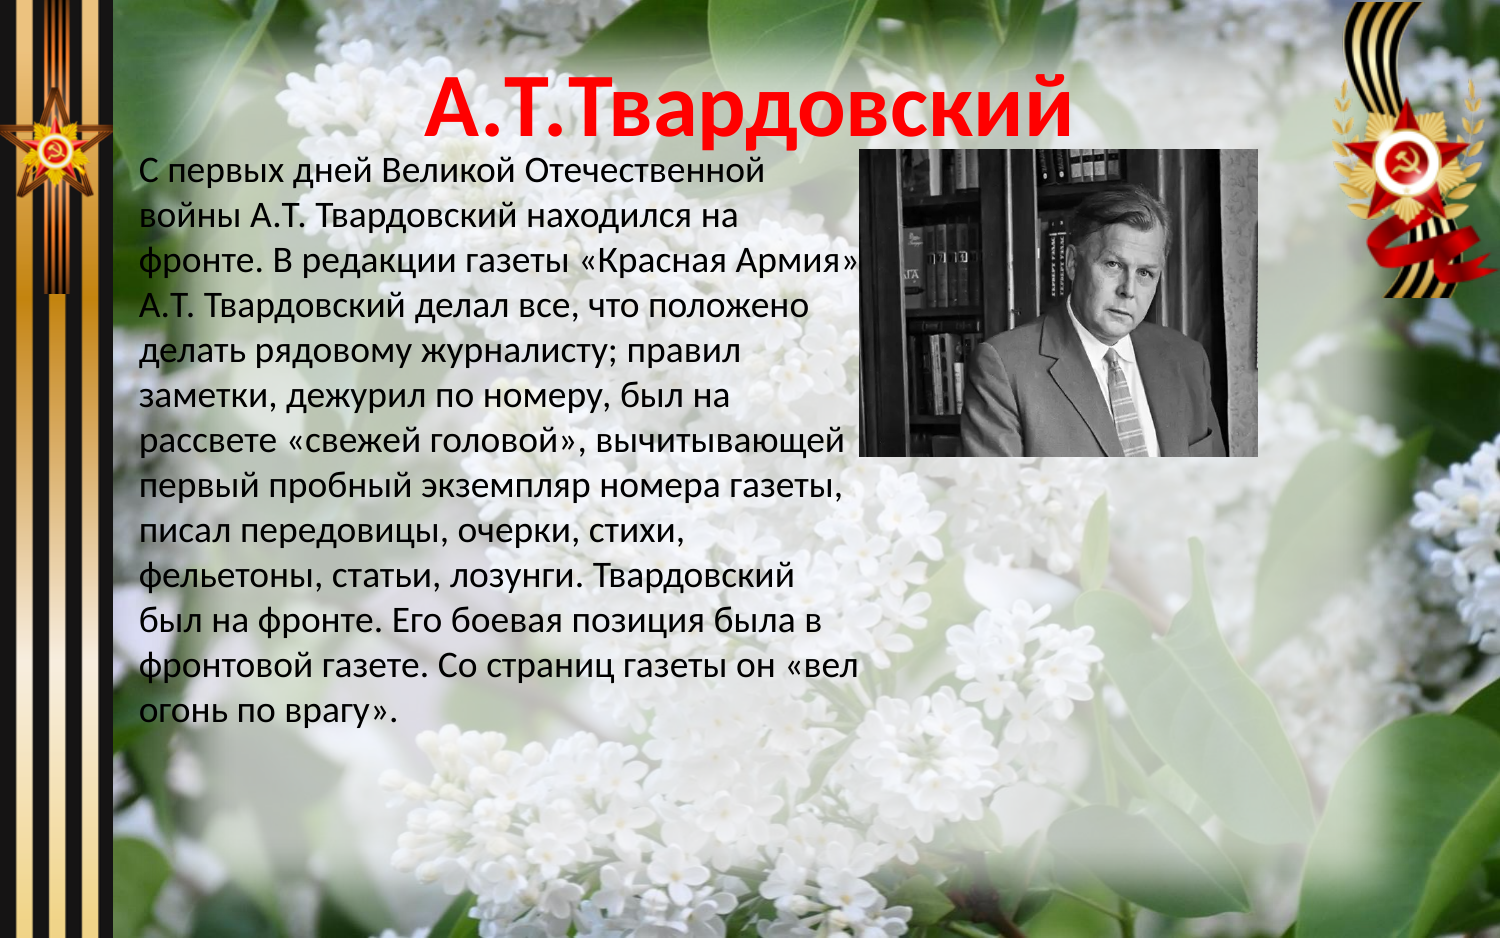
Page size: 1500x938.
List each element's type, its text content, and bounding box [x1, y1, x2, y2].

title А.Т.Твардовский [75, 37, 1425, 162]
picture [0, 0, 1500, 938]
text_box И женщины с бойцами встанут рядом, и дети нам патроны поднесут, и надо всеми нами зацветут старинные знамена Петрограда. Руками сжав обугленное сердце, такое обещание даю я, горожанка, мать красноармейца, погибшего под Стрельною в бою: Мы будем драться с беззаветной силой, мы одолеем бешеных зверей, мы победим, клянусь тебе, Россия, от имени российских матерей. [168, 298, 1404, 905]
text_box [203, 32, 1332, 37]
text_box С первых дней Великой Отечественной войны А.Т. Твардовский находился на фронте. В редакции газеты «Красная Армия» А.Т. Твардовский делал все, что положено делать рядовому журналисту; правил заметки, дежурил по номеру, был на рассвете «свежей головой», вычитывающей первый пробный экземпляр номера газеты, писал передовицы, очерки, стихи, фельетоны, статьи, лозунги. Твардовский был на фронте. Его боевая позиция была в фронтовой газете. Со страниц газеты он «вел огонь по врагу». [123, 137, 880, 738]
